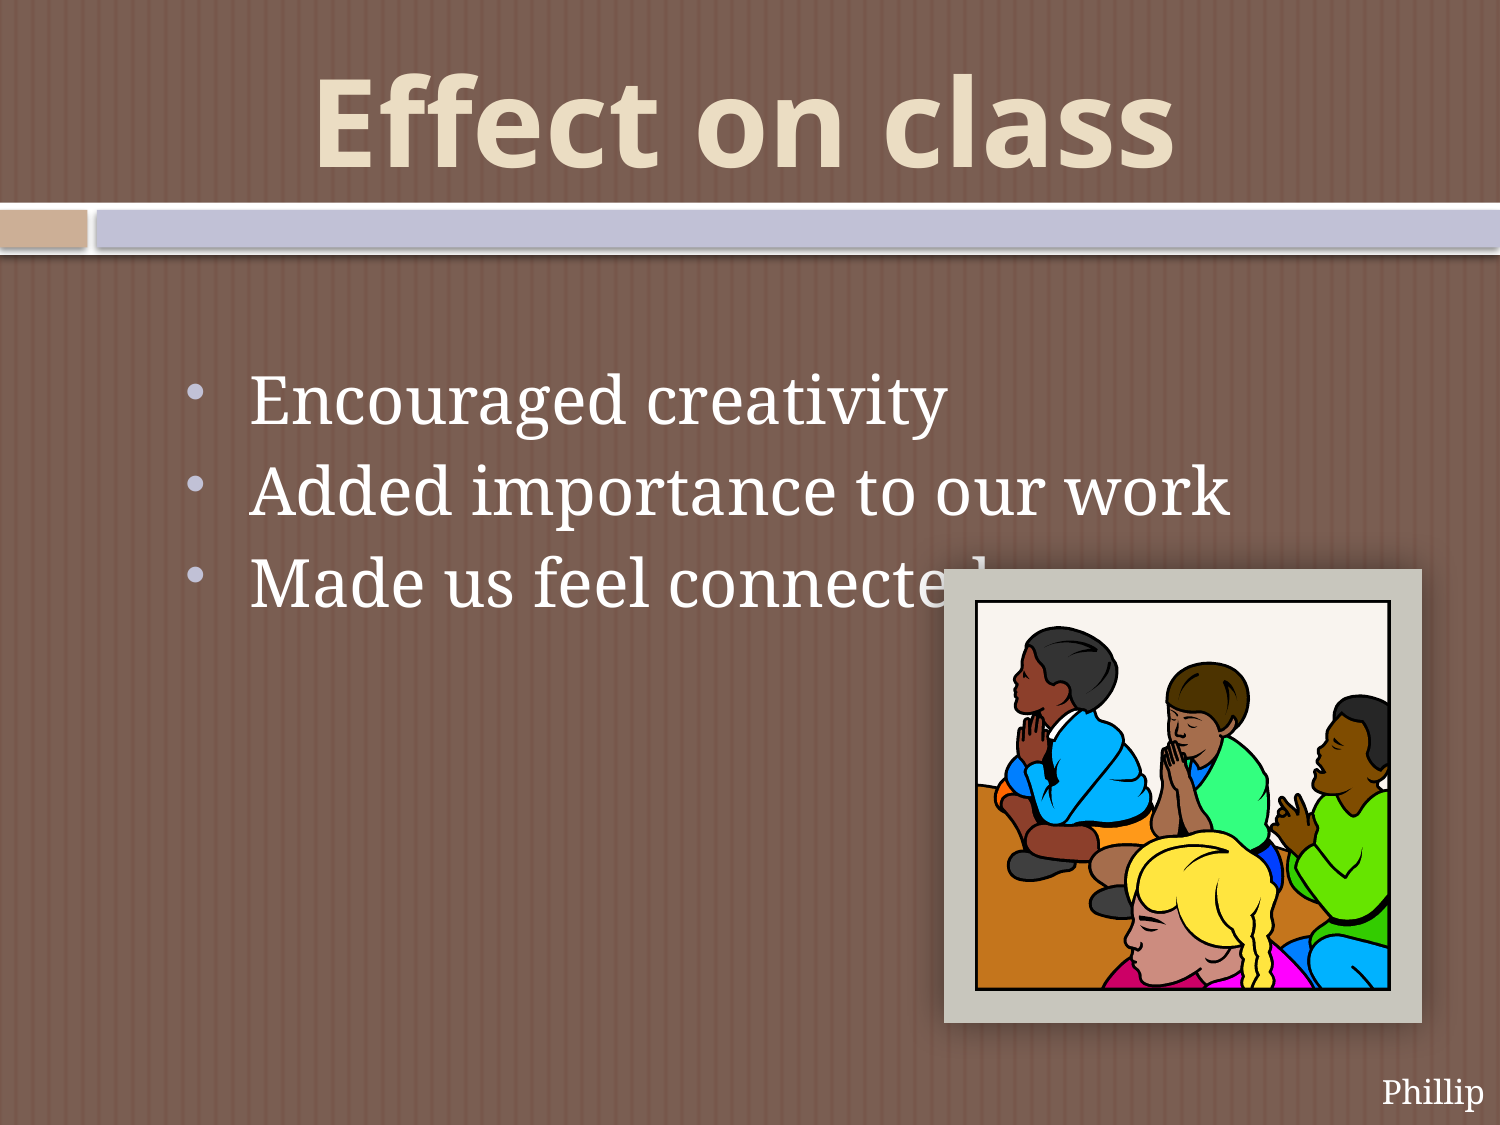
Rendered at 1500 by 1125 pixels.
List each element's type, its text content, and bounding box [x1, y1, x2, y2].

text_box Phillip [1175, 1064, 1500, 1119]
picture [974, 599, 1392, 992]
list Encouraged creativity Added importance to our work Made us feel connected [112, 349, 1451, 851]
title Effect on class [49, 37, 1438, 201]
